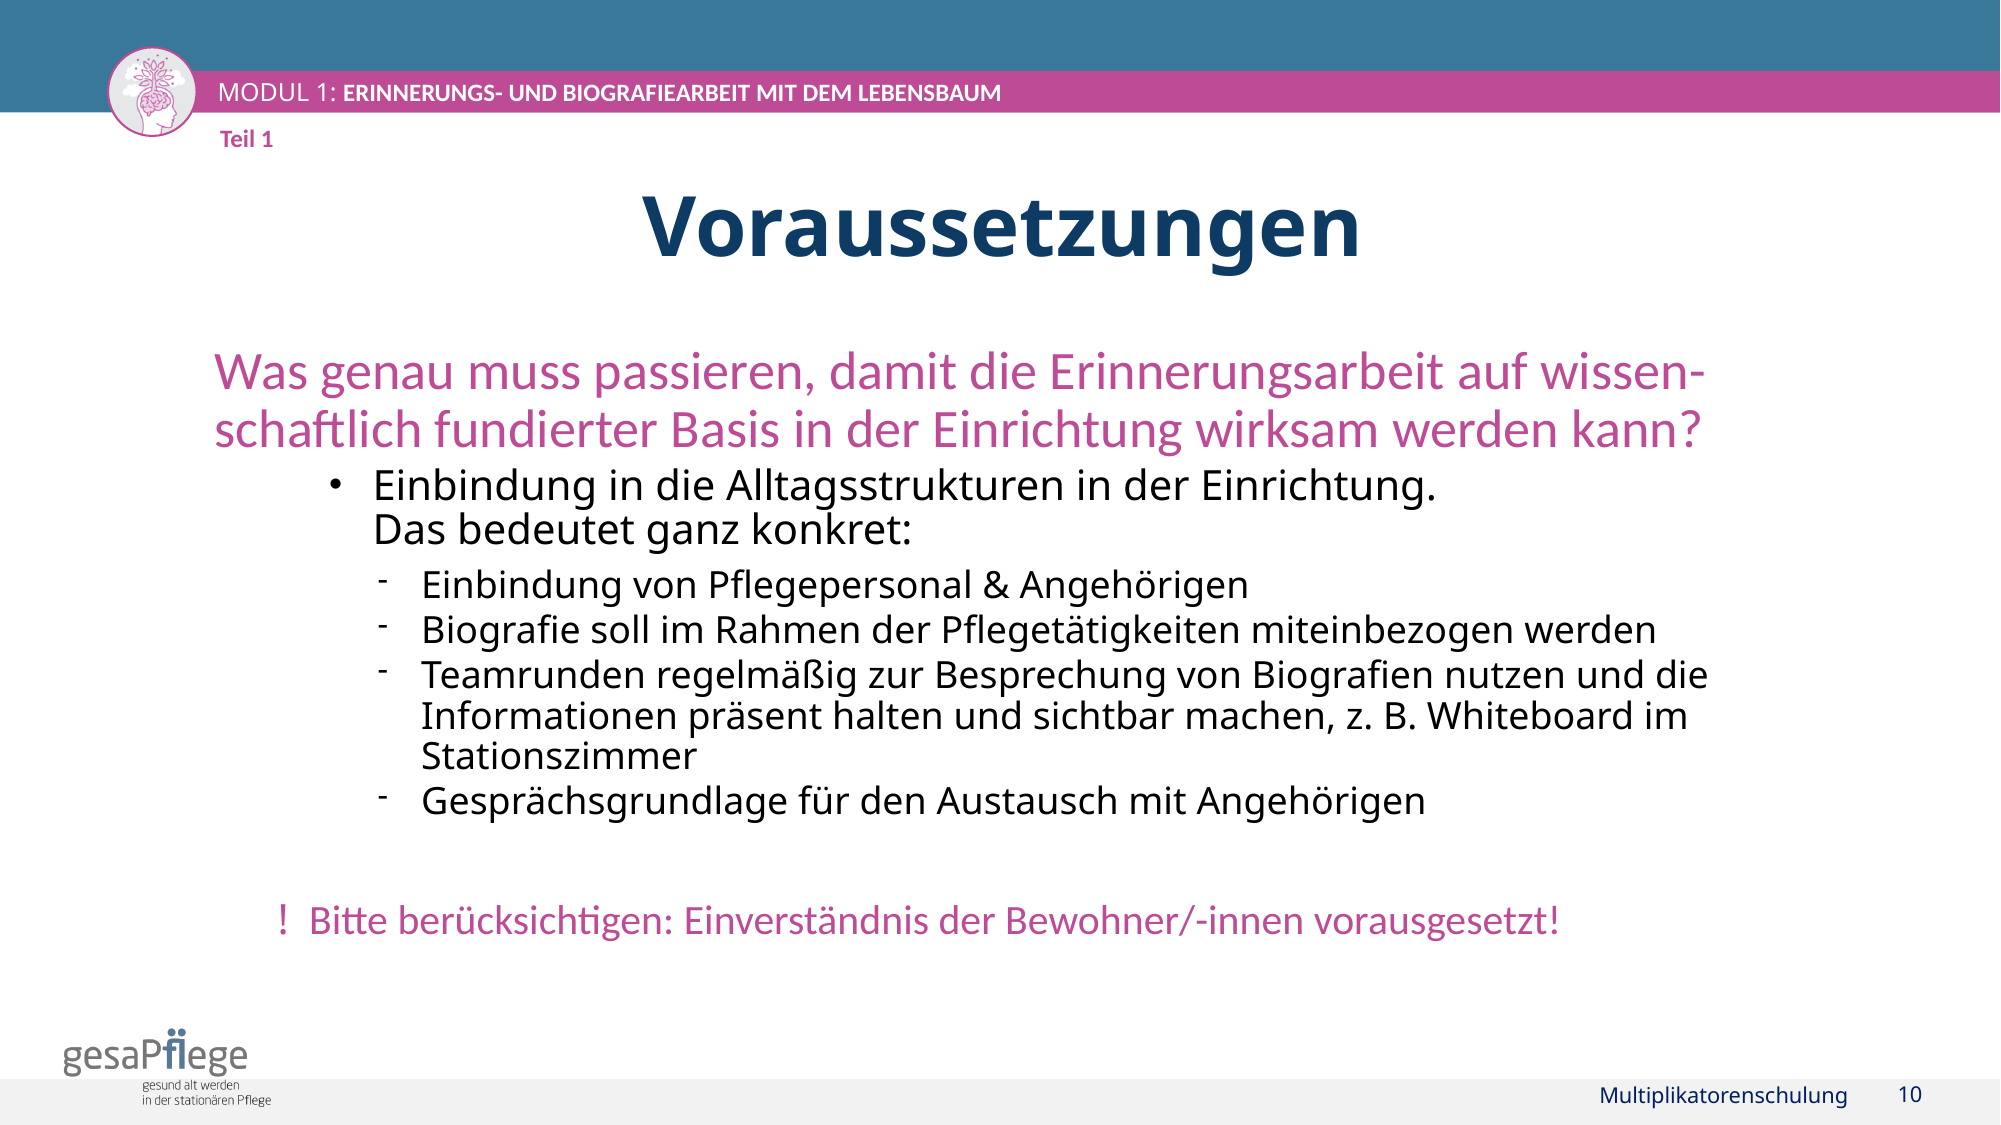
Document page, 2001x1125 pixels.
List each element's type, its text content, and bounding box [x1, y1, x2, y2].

slide_number 10 [1863, 1076, 1938, 1114]
picture [62, 1027, 272, 1108]
footer Multiplikatorenschulung [1111, 1076, 1863, 1114]
list Was genau muss passieren, damit die Erinnerungsarbeit auf wissen-schaftlich fundierter Basis in der Einrichtung wirksam werden kann? Einbindung in die Alltagsstrukturen in der Einrichtung. Das bedeutet ganz konkret: Einbindung von Pflegepersonal & Angehörigen Biografie soll im Rahmen der Pflegetätigkeiten miteinbezogen werden Teamrunden regelmäßig zur Besprechung von Biografien nutzen und die Informationen präsent halten und sichtbar machen, z. B. Whiteboard im Stationszimmer Gesprächsgrundlage für den Austausch mit Angehörigen Bitte berücksichtigen: Einverständnis der Bewohner/-innen vorausgesetzt! [214, 342, 1792, 993]
list Teil 1 [208, 120, 428, 153]
title Voraussetzungen [214, 184, 1792, 279]
